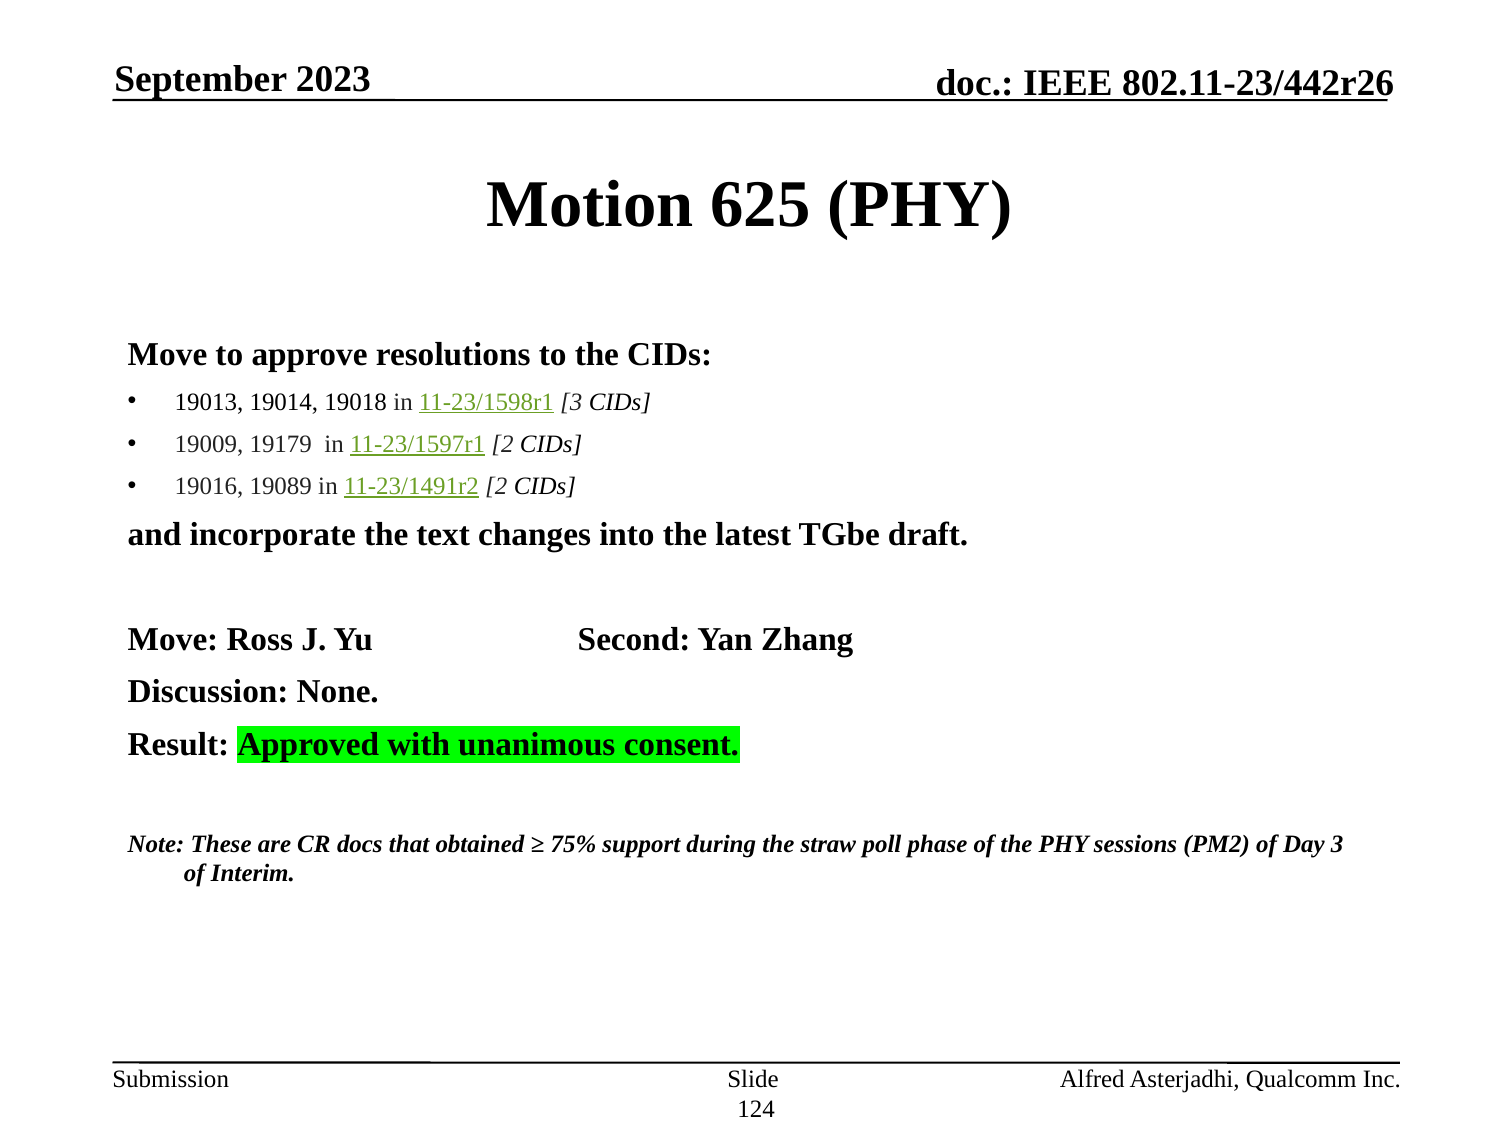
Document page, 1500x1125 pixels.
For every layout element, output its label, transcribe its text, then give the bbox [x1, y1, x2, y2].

title Motion 625 (PHY) [112, 112, 1388, 288]
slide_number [114, 54, 423, 100]
list Move to approve resolutions to the CIDs: 19013, 19014, 19018 in 11-23/1598r1 [3 CIDs] 19009, 19179 in 11-23/1597r1 [2 CIDs] 19016, 19089 in 11-23/1491r2 [2 CIDs] and incorporate the text changes into the latest TGbe draft. Move: Ross J. Yu Second: Yan Zhang Discussion: None. Result: Approved with unanimous consent. Note: These are CR docs that obtained ≥ 75% support during the straw poll phase of the PHY sessions (PM2) of Day 3 of Interim. [112, 324, 1388, 1063]
slide_number Slide 124 [712, 1061, 800, 1123]
footer Alfred Asterjadhi, Qualcomm Inc. [878, 1061, 1402, 1093]
